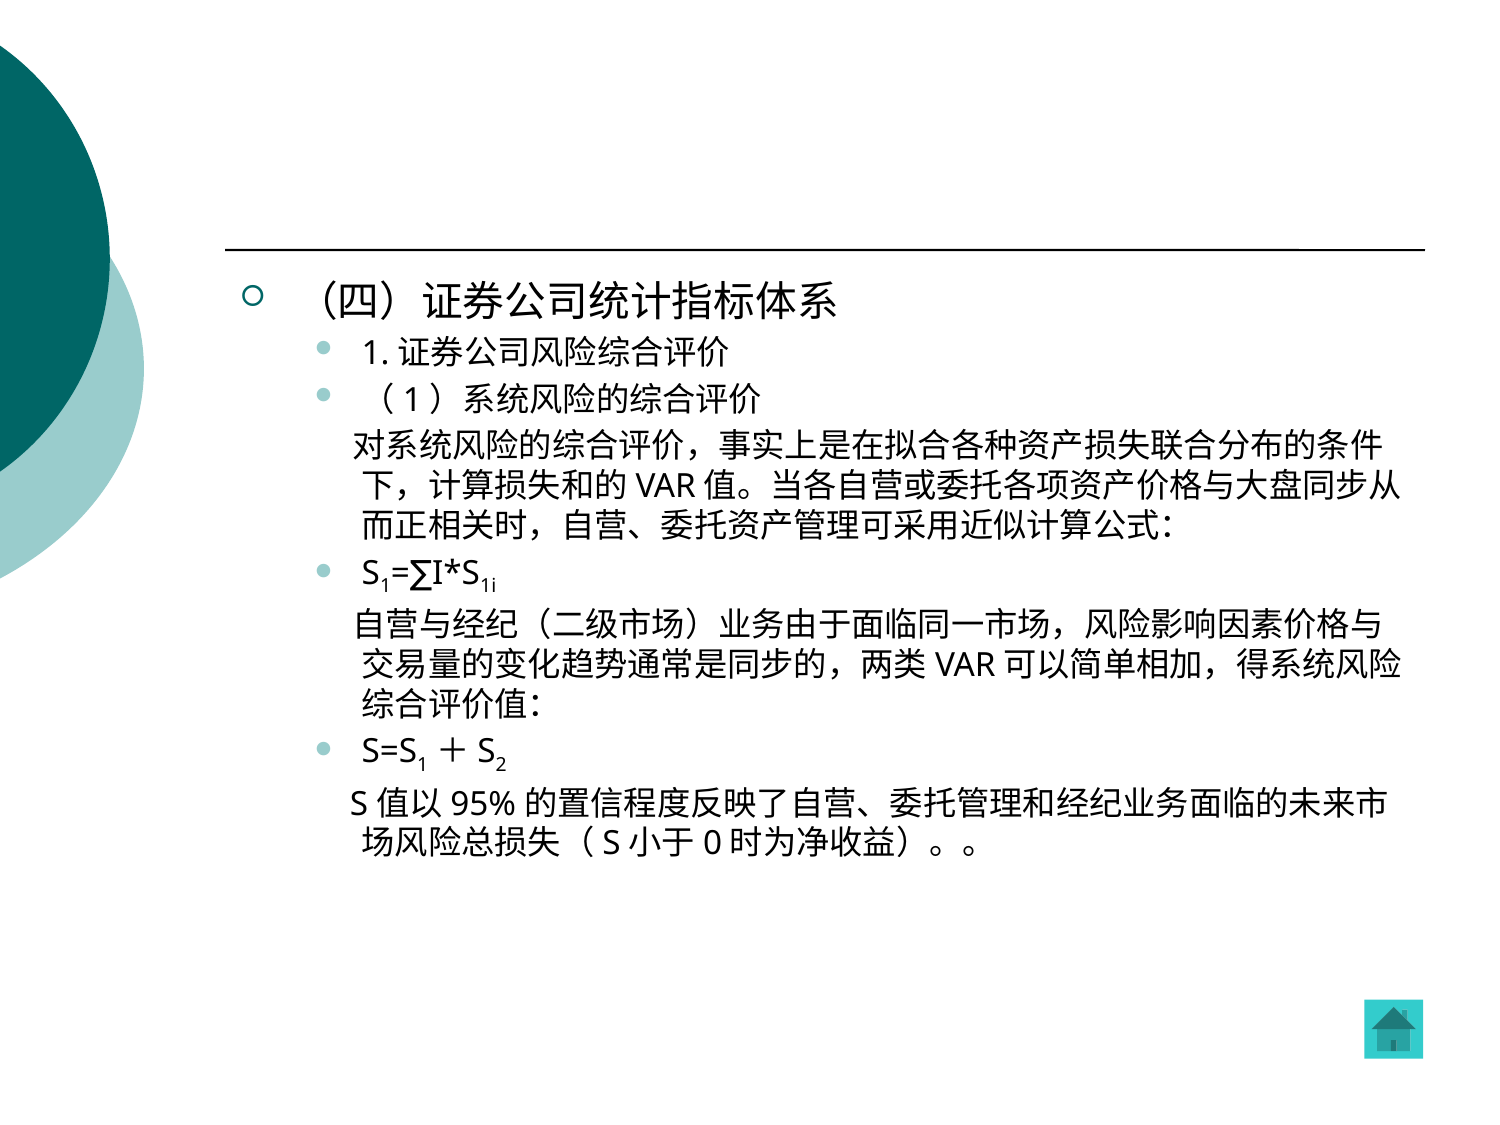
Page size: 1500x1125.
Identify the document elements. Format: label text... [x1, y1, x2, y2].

list （四）证券公司统计指标体系 1.证券公司风险综合评价 （1）系统风险的综合评价 对系统风险的综合评价，事实上是在拟合各种资产损失联合分布的条件下，计算损失和的VAR值。当各自营或委托各项资产价格与大盘同步从而正相关时，自营、委托资产管理可采用近似计算公式： S1=∑I*S1i 自营与经纪（二级市场）业务由于面临同一市场，风险影响因素价格与交易量的变化趋势通常是同步的，两类VAR可以简单相加，得系统风险综合评价值： S=S1＋S2 S值以95%的置信程度反映了自营、委托管理和经纪业务面临的未来市场风险总损失（S小于0时为净收益）。。 [224, 266, 1425, 943]
text_box [1364, 999, 1424, 1059]
